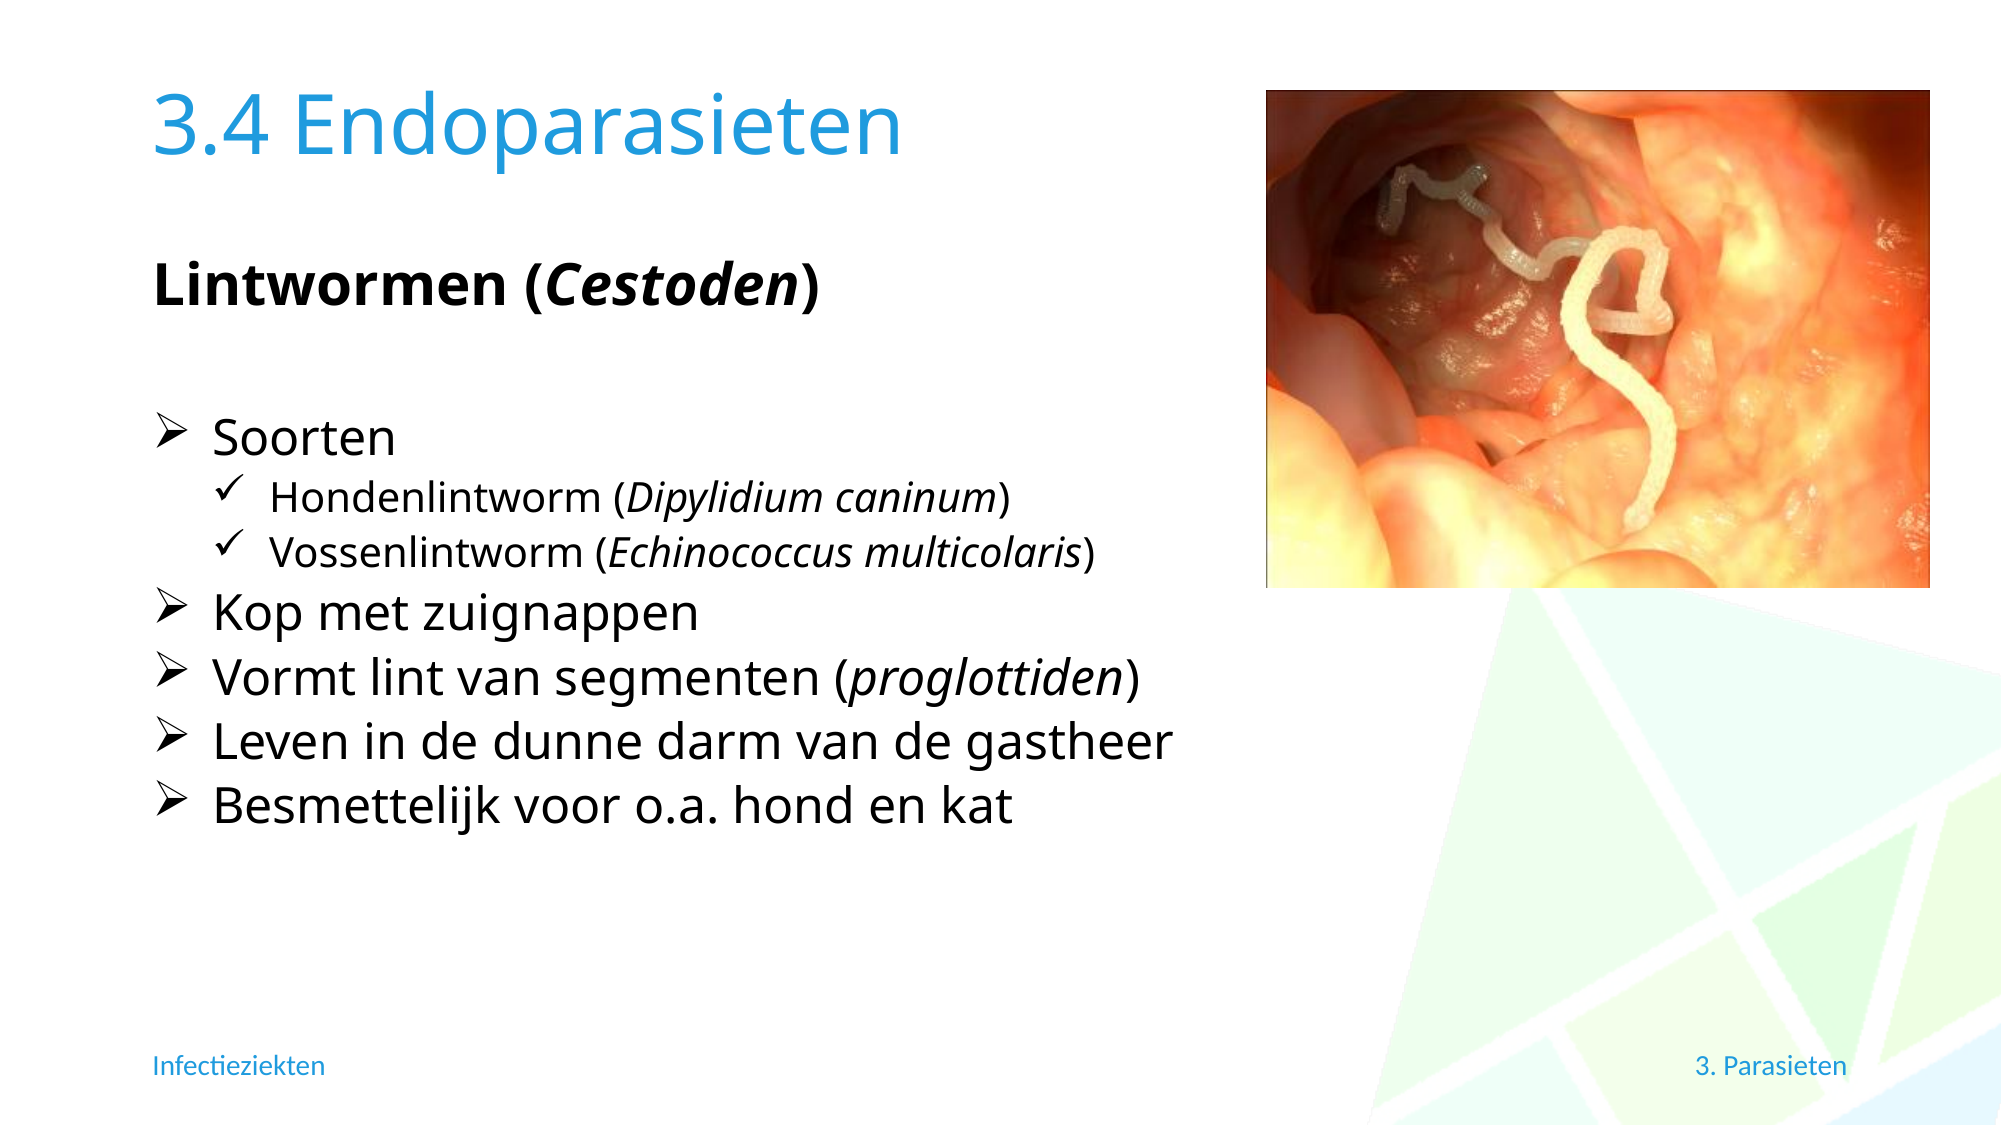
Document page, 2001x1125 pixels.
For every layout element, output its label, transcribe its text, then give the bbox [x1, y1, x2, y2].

list Infectieziekten [137, 1042, 588, 1103]
title 3.4 Endoparasieten [137, 59, 1863, 196]
list 3. Parasieten [1412, 1042, 1863, 1103]
picture [1266, 90, 1930, 588]
list Lintwormen (Cestoden) Soorten Hondenlintworm (Dipylidium caninum) Vossenlintworm (Echinococcus multicolaris) Kop met zuignappen Vormt lint van segmenten (proglottiden) Leven in de dunne darm van de gastheer Besmettelijk voor o.a. hond en kat [137, 247, 1863, 1014]
